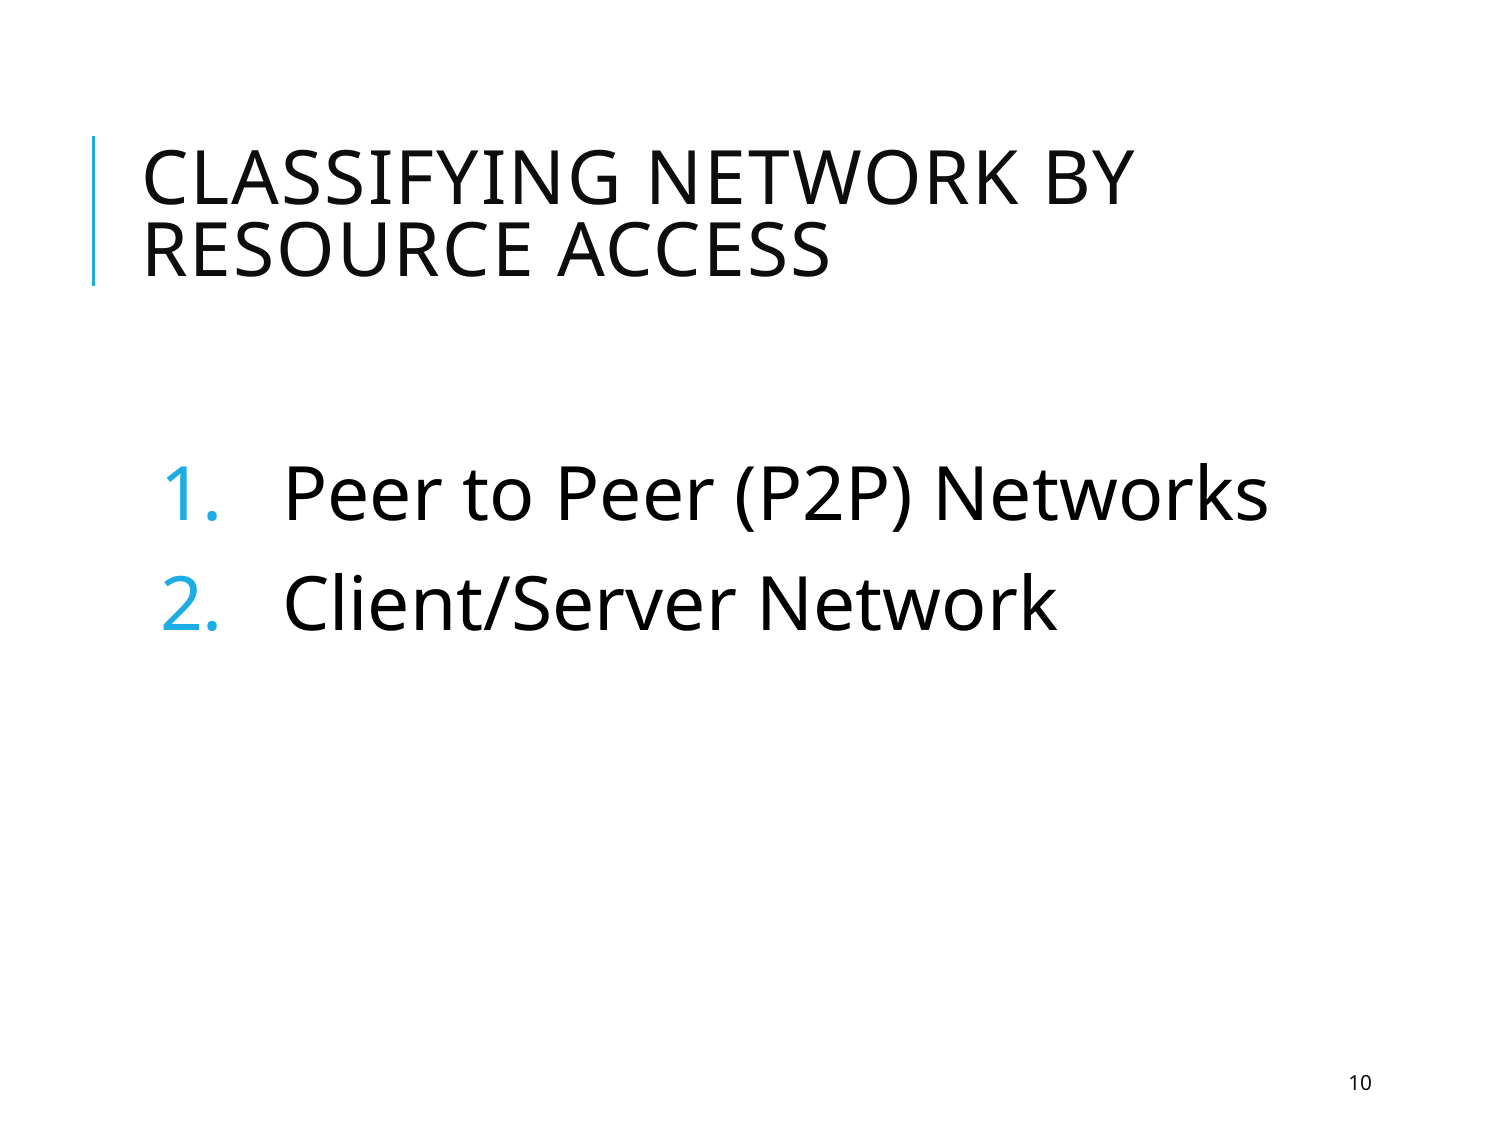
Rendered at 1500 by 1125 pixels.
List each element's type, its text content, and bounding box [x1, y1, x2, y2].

slide_number 10 [1333, 1061, 1454, 1107]
list Peer to Peer (P2P) Networks Client/Server Network [133, 218, 1330, 879]
title Classifying Network by Resource Access [126, 96, 1322, 342]
